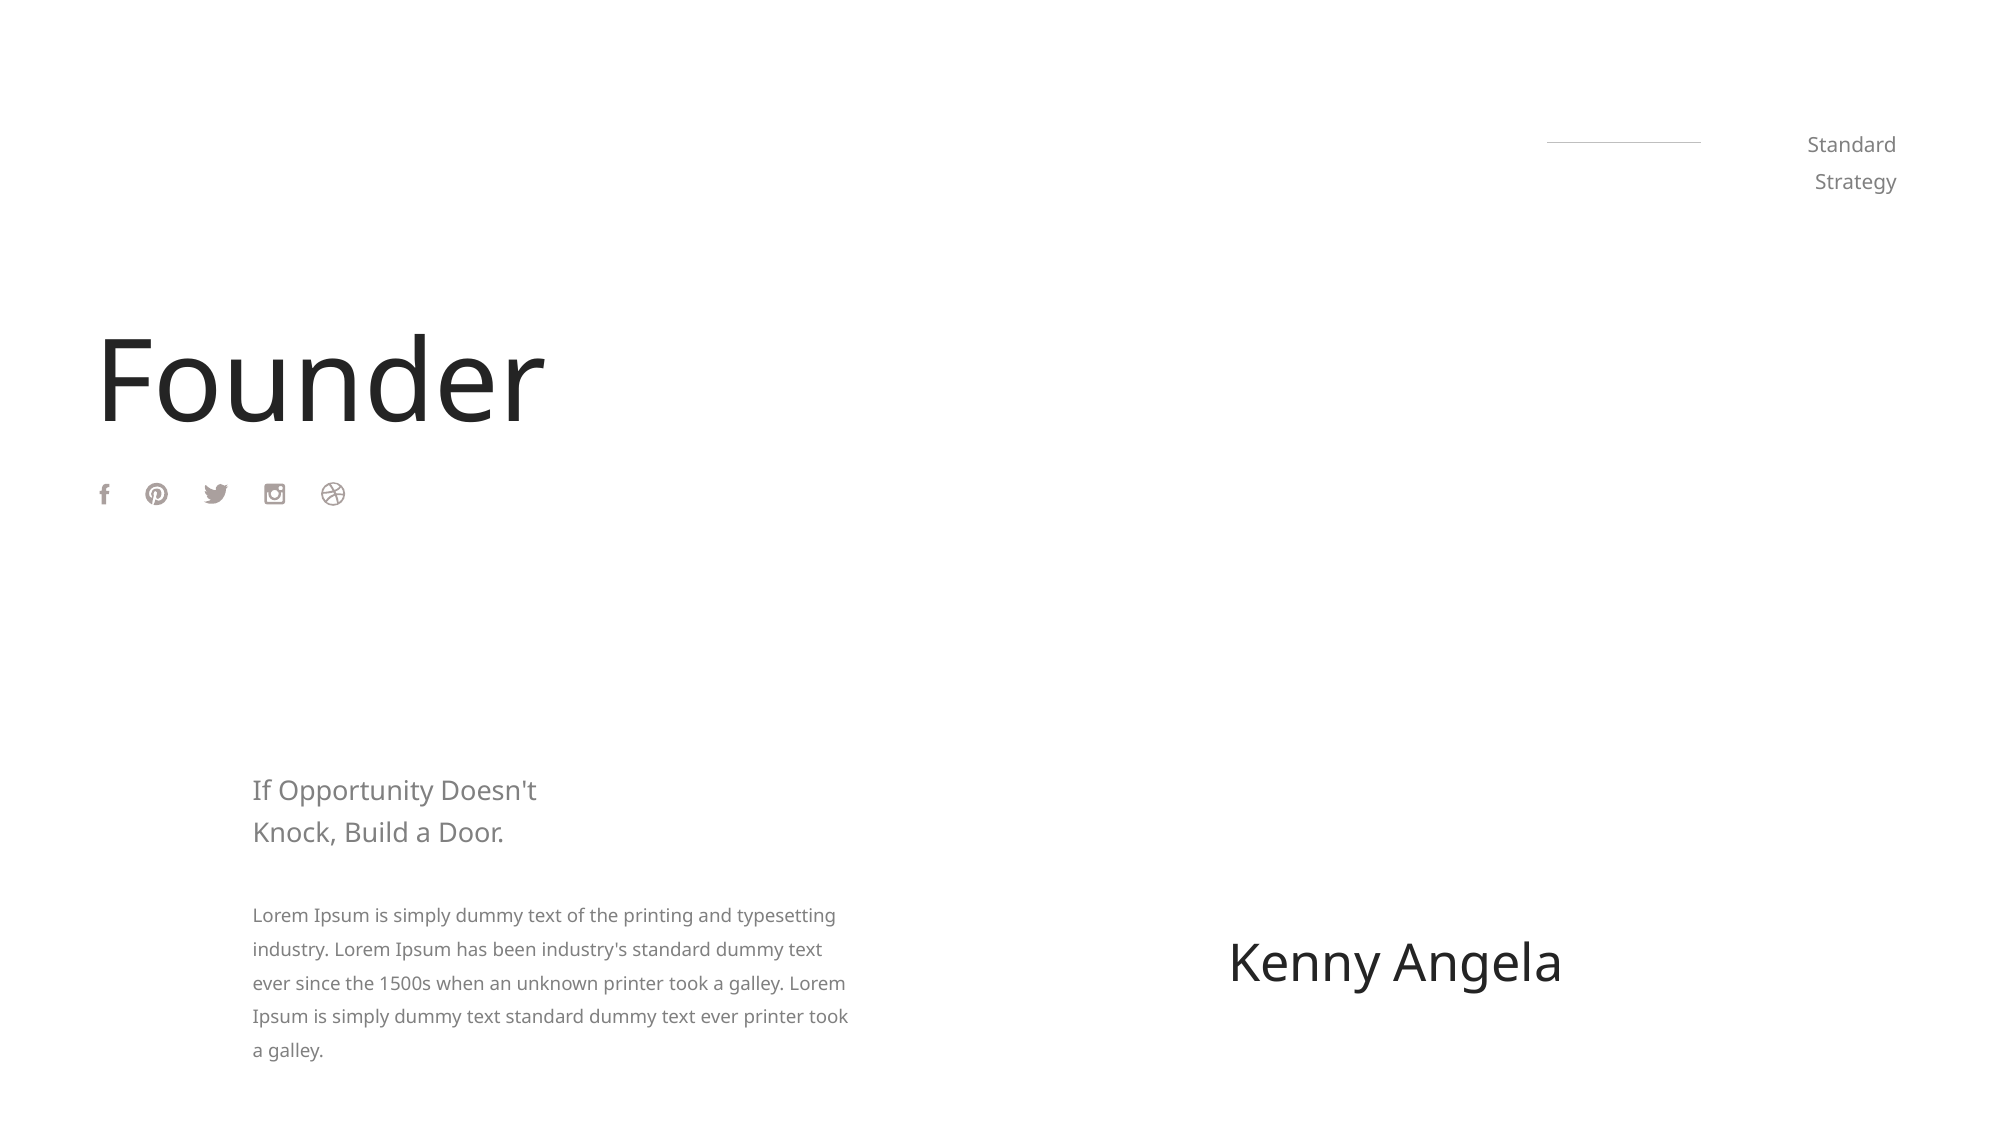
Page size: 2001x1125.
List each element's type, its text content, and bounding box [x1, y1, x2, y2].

picture [1366, 299, 1912, 1037]
text_box Kenny Angela [1213, 921, 1366, 999]
text_box Standard Strategy [1720, 111, 1912, 202]
text_box Lorem Ipsum is simply dummy text of the printing and typesetting industry. Lorem Ipsum has been industry's standard dummy text ever since the 1500s when an unknown printer took a galley. Lorem Ipsum is simply dummy text standard dummy text ever printer took a galley. [237, 885, 870, 1069]
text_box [99, 482, 346, 506]
text_box Founder [79, 299, 752, 453]
text_box If Opportunity Doesn't Knock, Build a Door. [237, 756, 613, 856]
